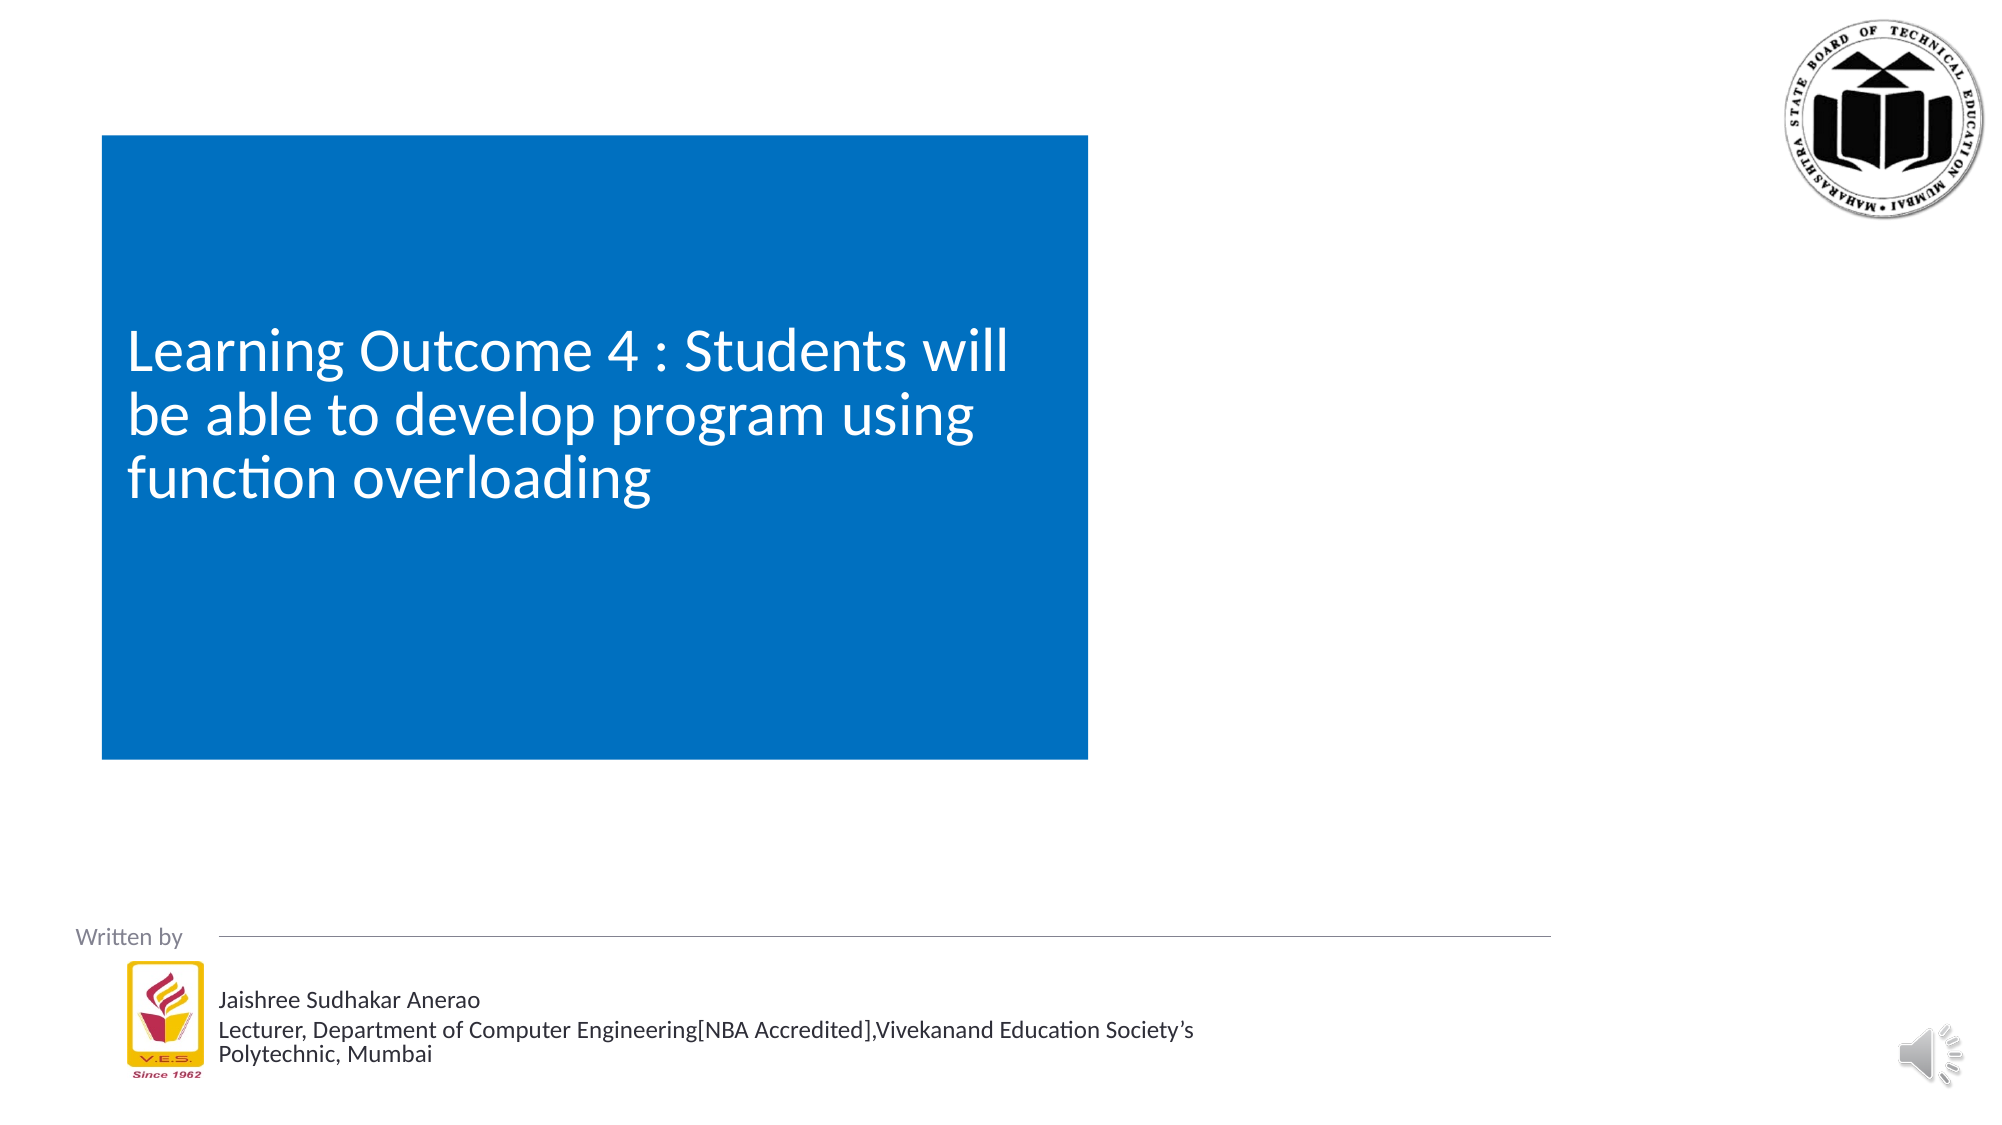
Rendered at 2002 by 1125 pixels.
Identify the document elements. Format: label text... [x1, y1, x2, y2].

list Lecturer, Department of Computer Engineering[NBA Accredited],Vivekanand Education Society’s Polytechnic, Mumbai [218, 1019, 1226, 1050]
list Jaishree Sudhakar Anerao [218, 987, 726, 1017]
title Learning Outcome 4 : Students will be able to develop program using function overloading [127, 320, 1087, 524]
picture [126, 961, 204, 1079]
picture [1898, 1022, 1966, 1090]
picture [1764, 0, 2001, 237]
